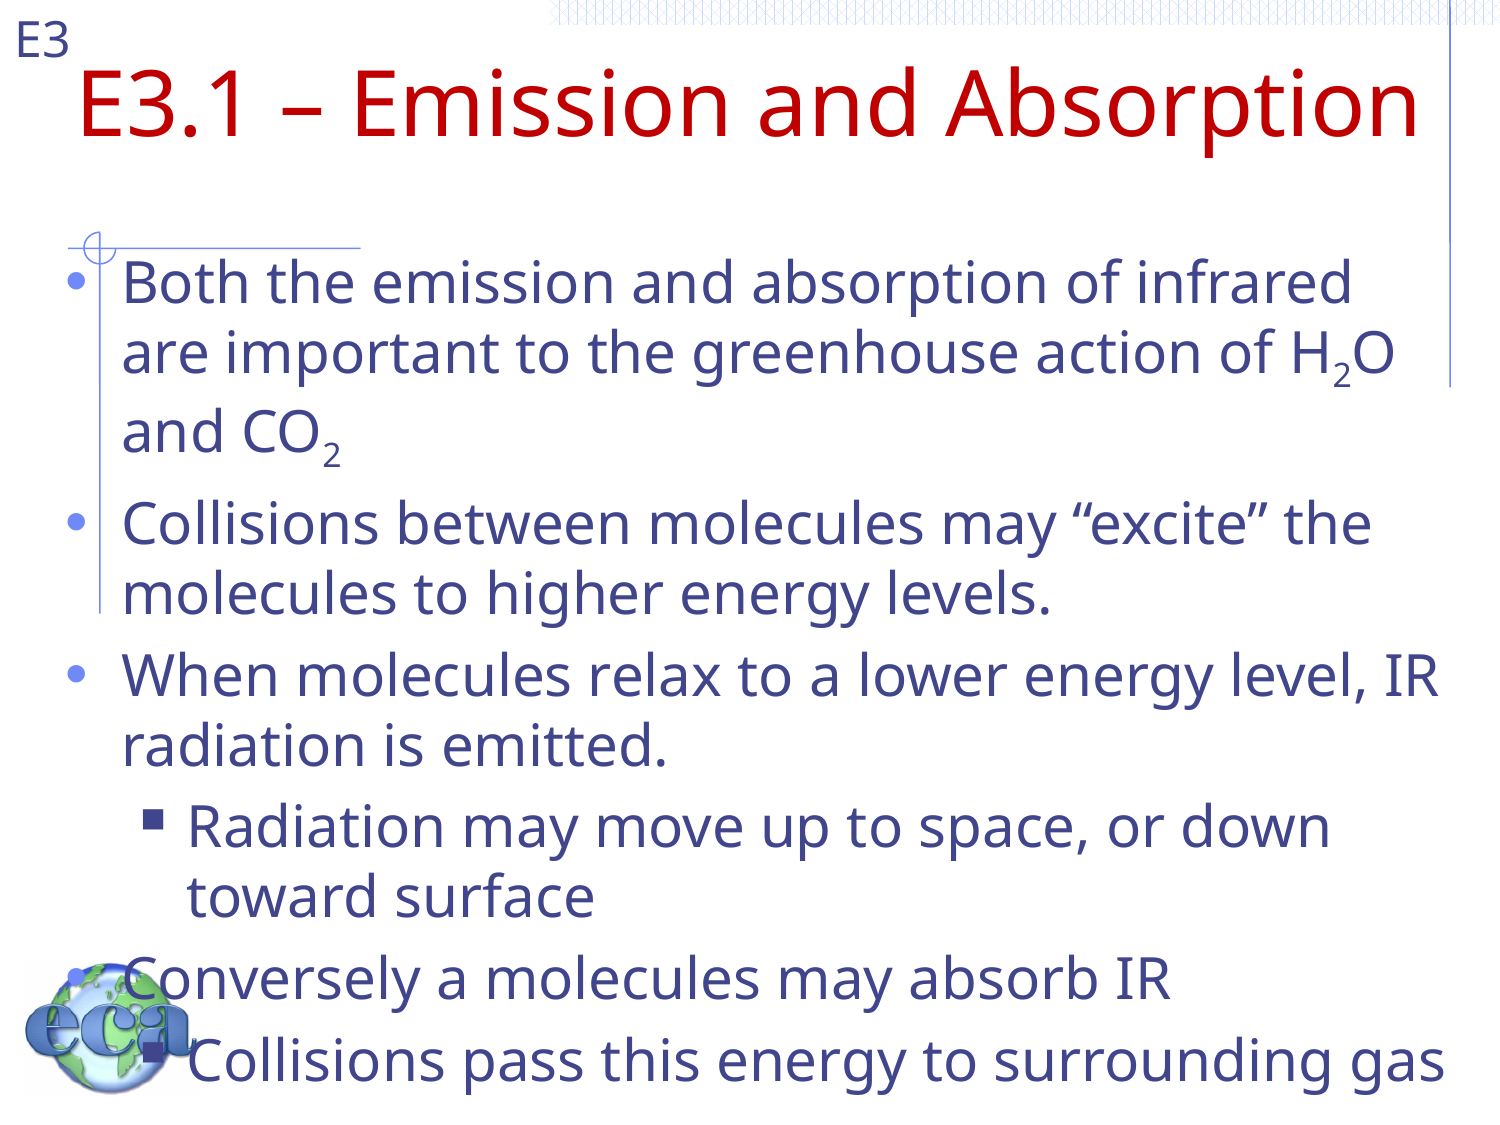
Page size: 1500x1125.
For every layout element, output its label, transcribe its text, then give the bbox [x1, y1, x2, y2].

title E3.1 – Emission and Absorption [37, 24, 1463, 163]
list Both the emission and absorption of infrared are important to the greenhouse action of H2O and CO2 Collisions between molecules may “excite” the molecules to higher energy levels. When molecules relax to a lower energy level, IR radiation is emitted. Radiation may move up to space, or down toward surface Conversely a molecules may absorb IR Collisions pass this energy to surrounding gas [49, 237, 1463, 976]
picture [23, 960, 200, 1096]
